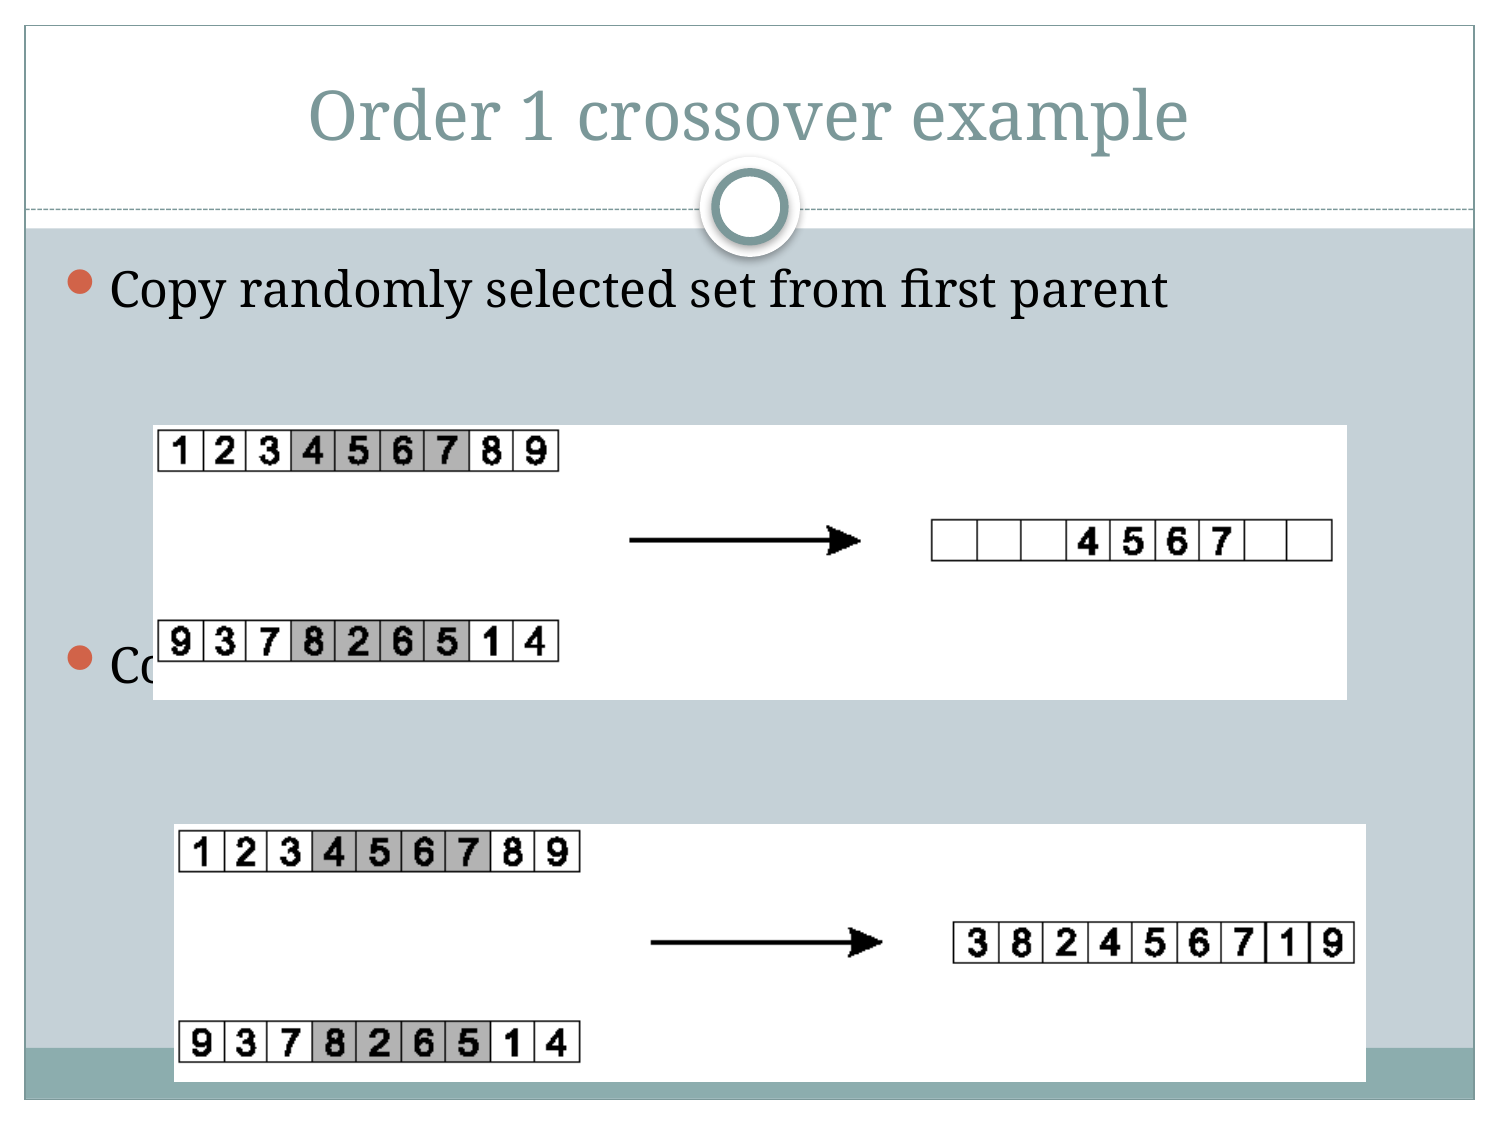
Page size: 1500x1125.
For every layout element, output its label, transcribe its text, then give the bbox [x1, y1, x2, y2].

picture [152, 425, 1348, 700]
title Order 1 crossover example [49, 37, 1450, 162]
picture [174, 824, 1366, 1082]
list Copy randomly selected set from first parent Copy rest from second parent in order 1,9,3,8,2 [49, 249, 1450, 1005]
